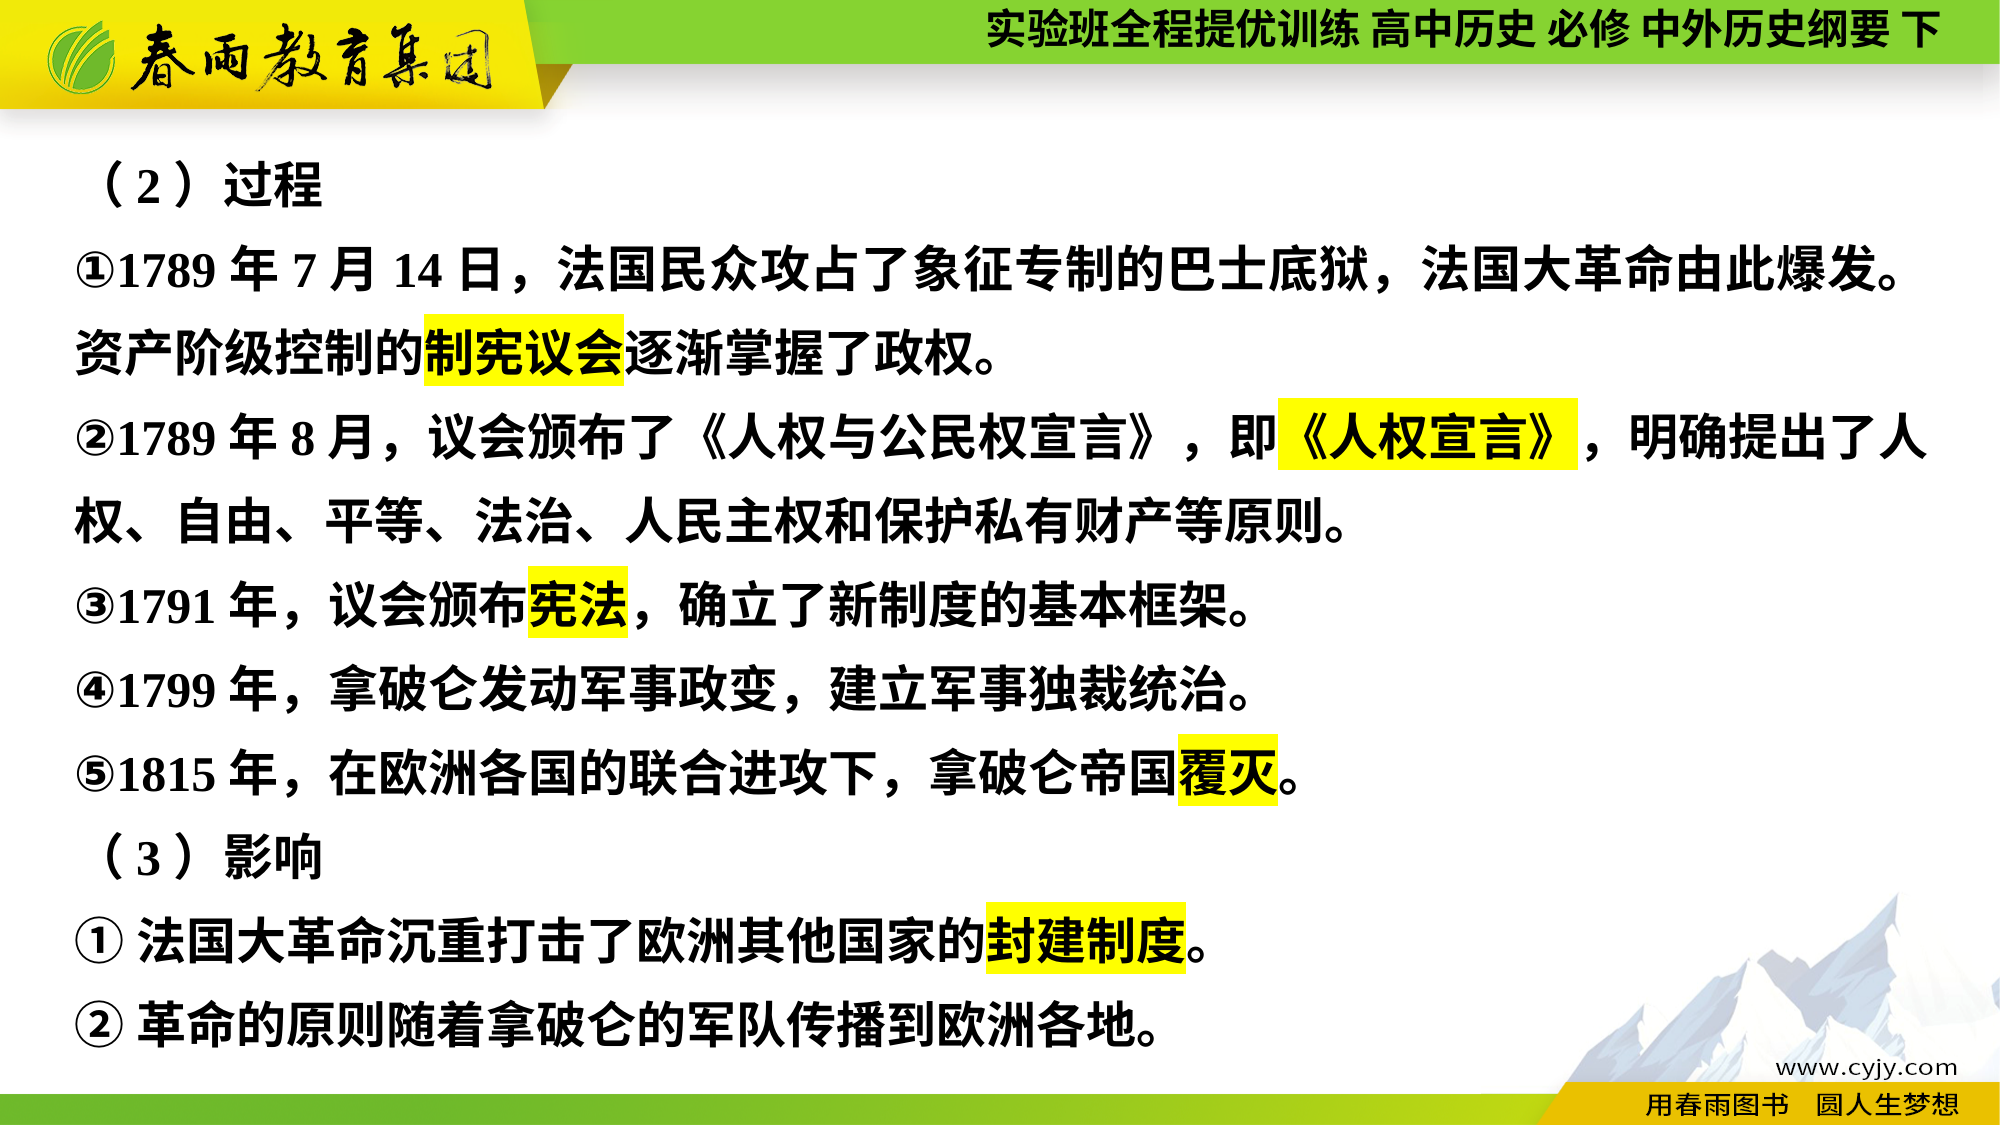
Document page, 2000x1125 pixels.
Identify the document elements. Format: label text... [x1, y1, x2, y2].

picture [0, 0, 2000, 1125]
list （2）过程 ①1789年7月14日，法国民众攻占了象征专制的巴士底狱，法国大革命由此爆发。资产阶级控制的制宪议会逐渐掌握了政权。 ②1789年8月，议会颁布了《人权与公民权宣言》，即《人权宣言》，明确提出了人权、自由、平等、法治、人民主权和保护私有财产等原则。 ③1791年，议会颁布宪法，确立了新制度的基本框架。 ④1799年，拿破仑发动军事政变，建立军事独裁统治。 ⑤1815年，在欧洲各国的联合进攻下，拿破仑帝国覆灭。 （3）影响 ①法国大革命沉重打击了欧洲其他国家的封建制度。 ②革命的原则随着拿破仑的军队传播到欧洲各地。 [59, 122, 1944, 1061]
